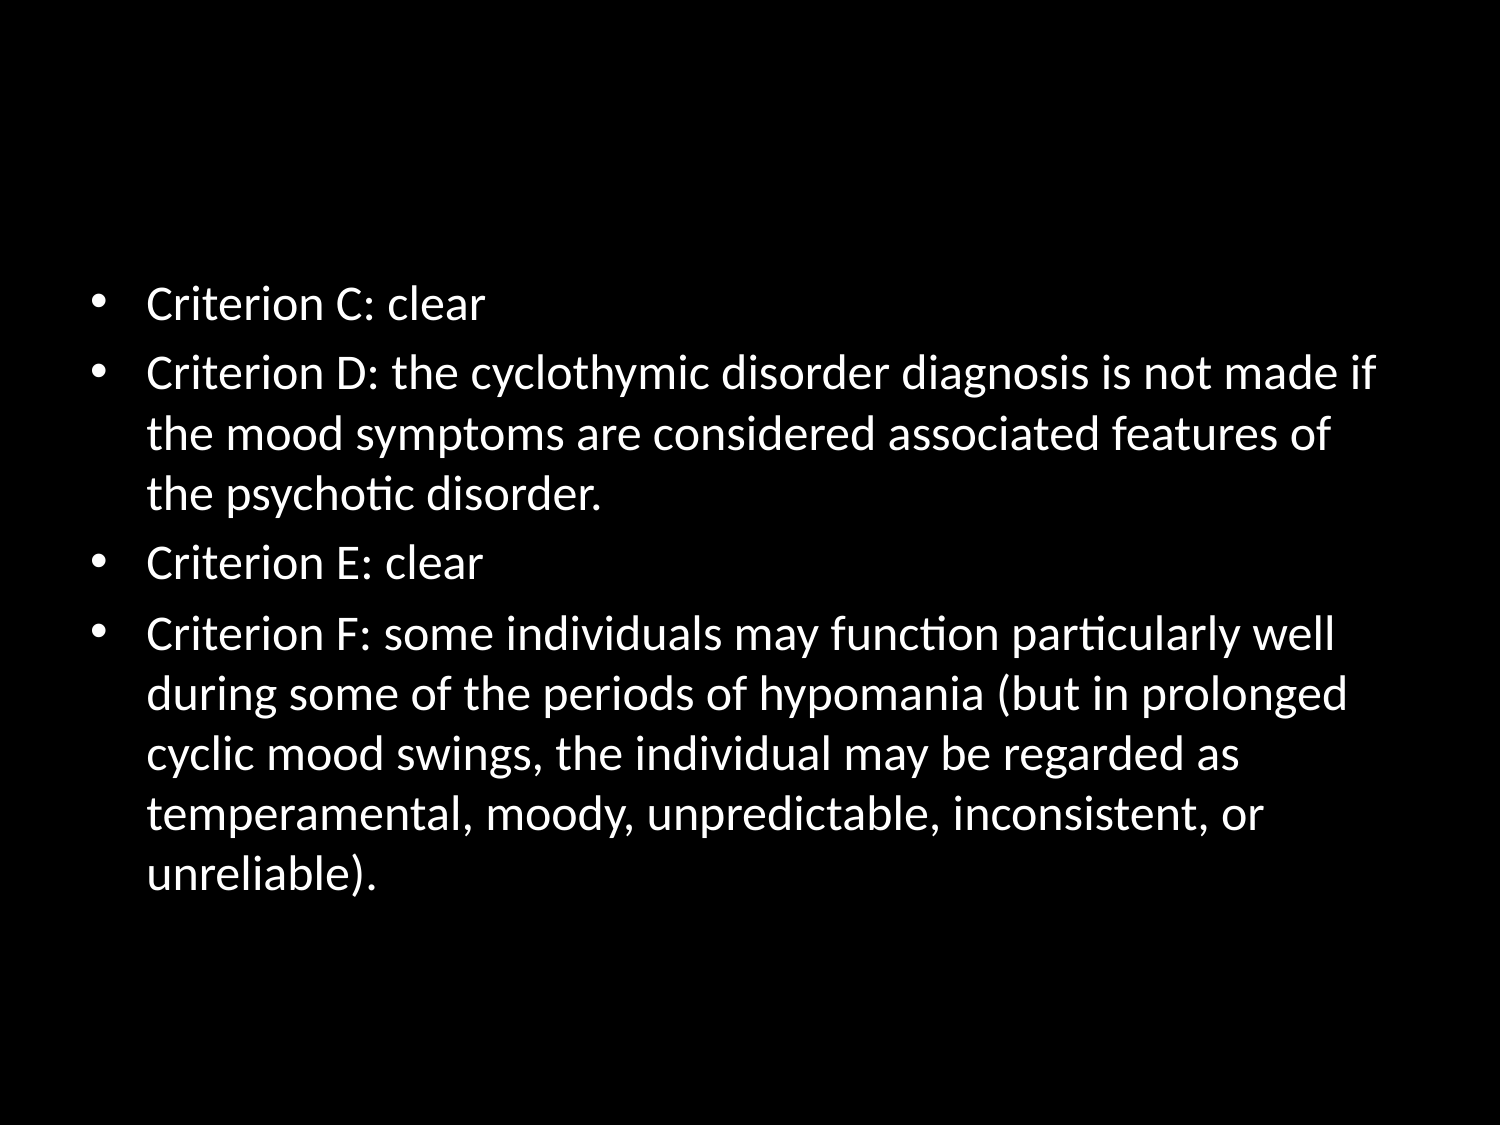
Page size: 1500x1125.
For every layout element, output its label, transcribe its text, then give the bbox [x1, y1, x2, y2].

list Criterion C: clear Criterion D: the cyclothymic disorder diagnosis is not made if the mood symptoms are considered associated features of the psychotic disorder. Criterion E: clear Criterion F: some individuals may function particularly well during some of the periods of hypomania (but in prolonged cyclic mood swings, the individual may be regarded as temperamental, moody, unpredictable, inconsistent, or unreliable). [75, 262, 1425, 1005]
